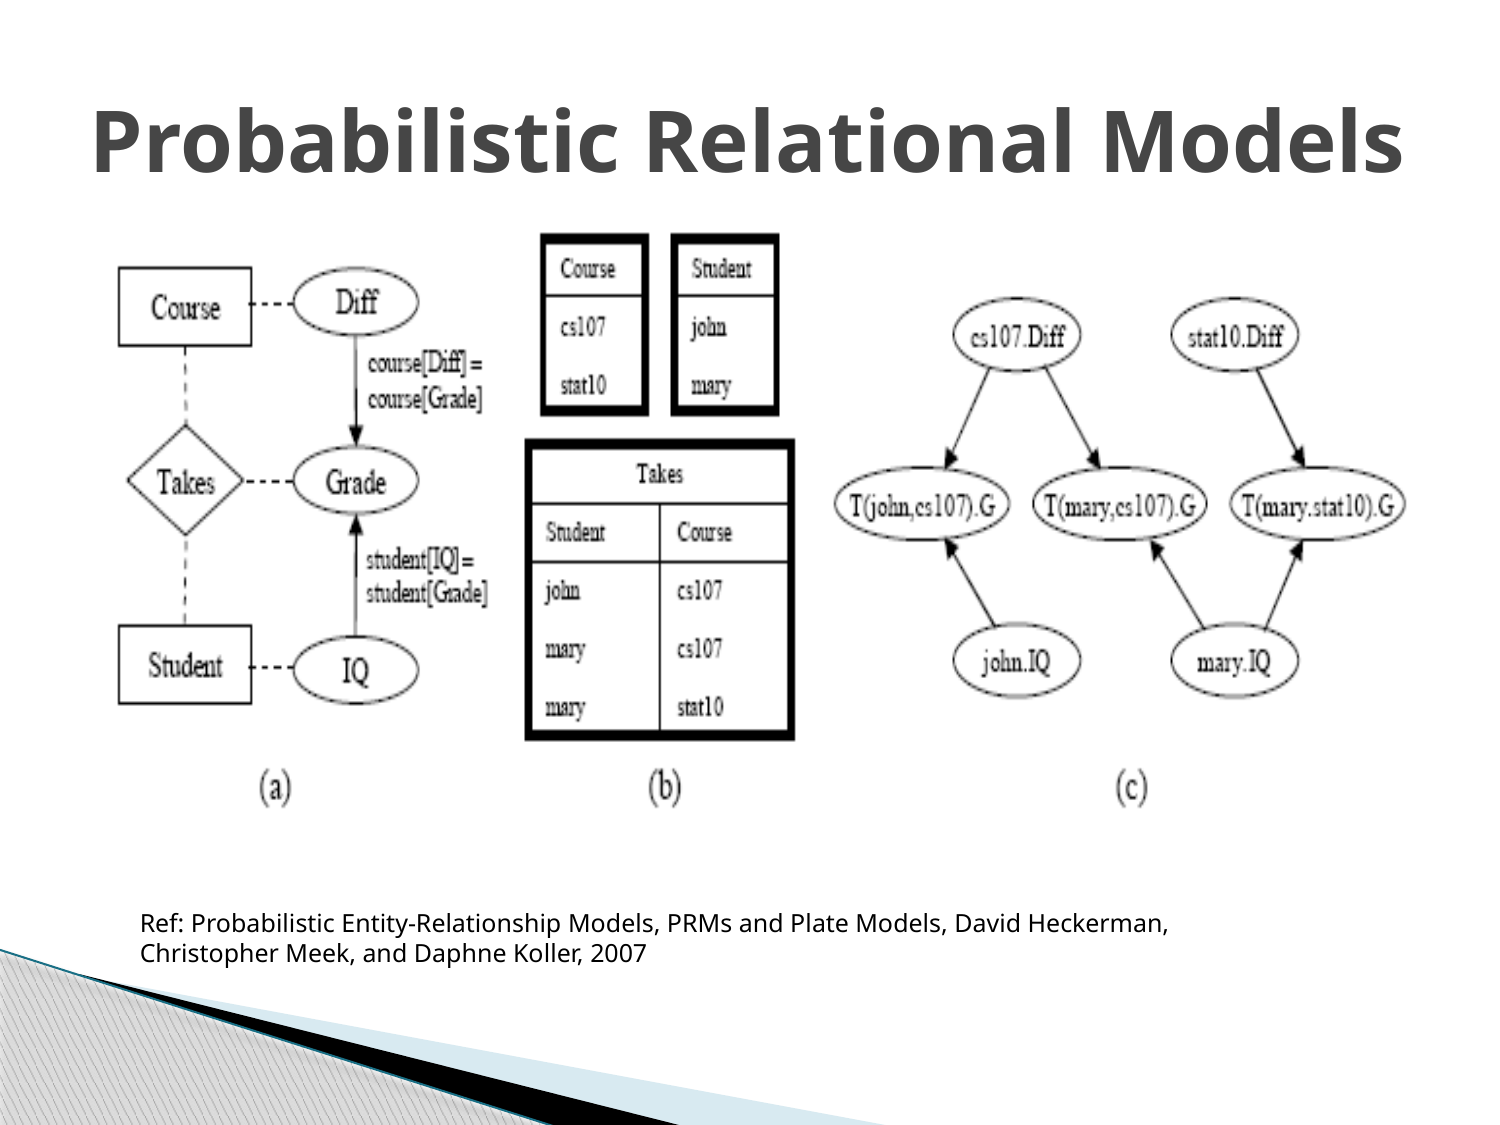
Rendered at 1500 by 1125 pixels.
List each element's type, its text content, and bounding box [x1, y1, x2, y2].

text_box Ref: Probabilistic Entity-Relationship Models, PRMs and Plate Models, David Heckerman, Christopher Meek, and Daphne Koller, 2007 [125, 899, 1275, 975]
picture [99, 212, 1422, 826]
title Probabilistic Relational Models [75, 45, 1425, 233]
